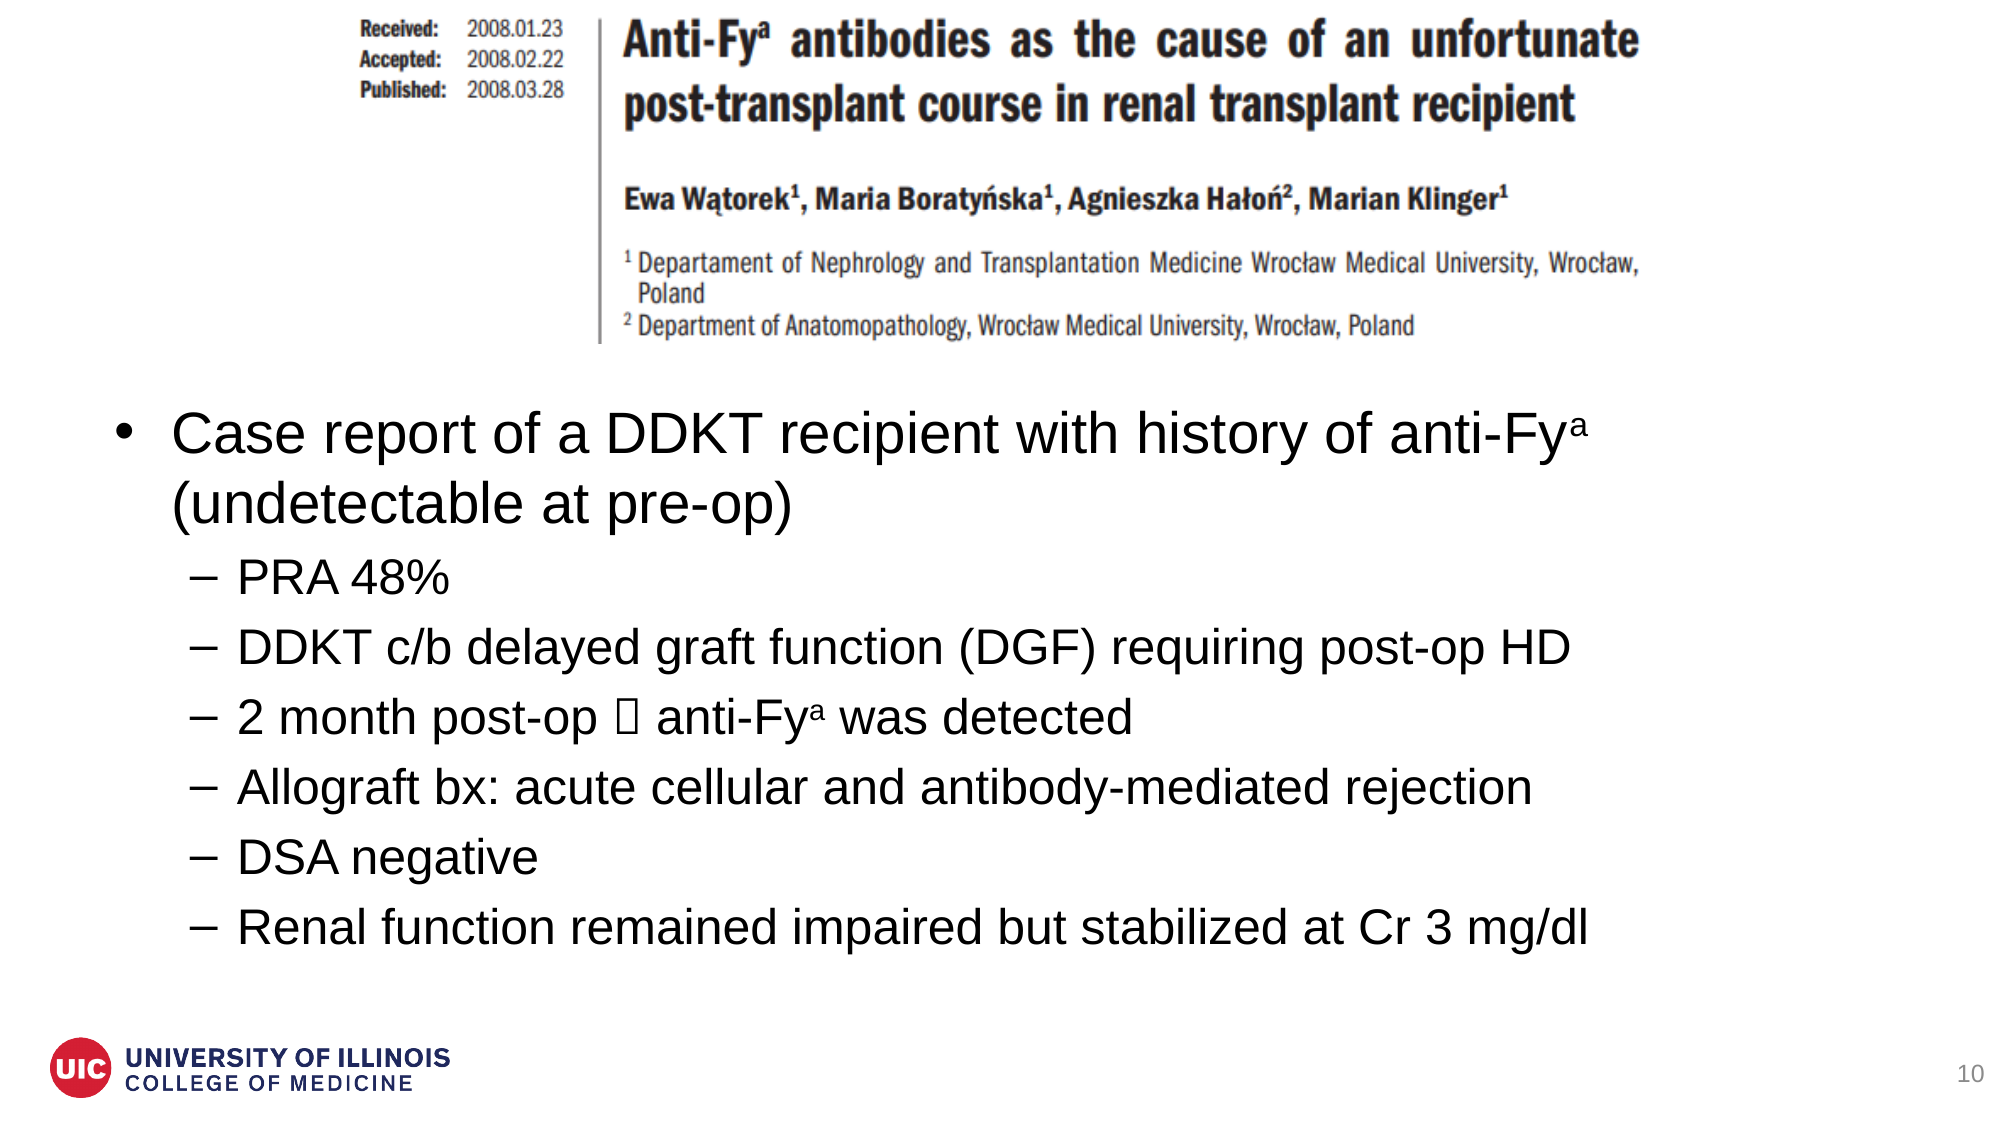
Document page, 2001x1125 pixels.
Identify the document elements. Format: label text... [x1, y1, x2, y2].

picture [353, 3, 1647, 345]
list Case report of a DDKT recipient with history of anti-Fya (undetectable at pre-op) PRA 48% DDKT c/b delayed graft function (DGF) requiring post-op HD 2 month post-op  anti-Fya was detected Allograft bx: acute cellular and antibody-mediated rejection DSA negative Renal function remained impaired but stabilized at Cr 3 mg/dl [99, 387, 1900, 1005]
picture [50, 1037, 450, 1098]
slide_number 10 [1533, 1042, 2000, 1103]
